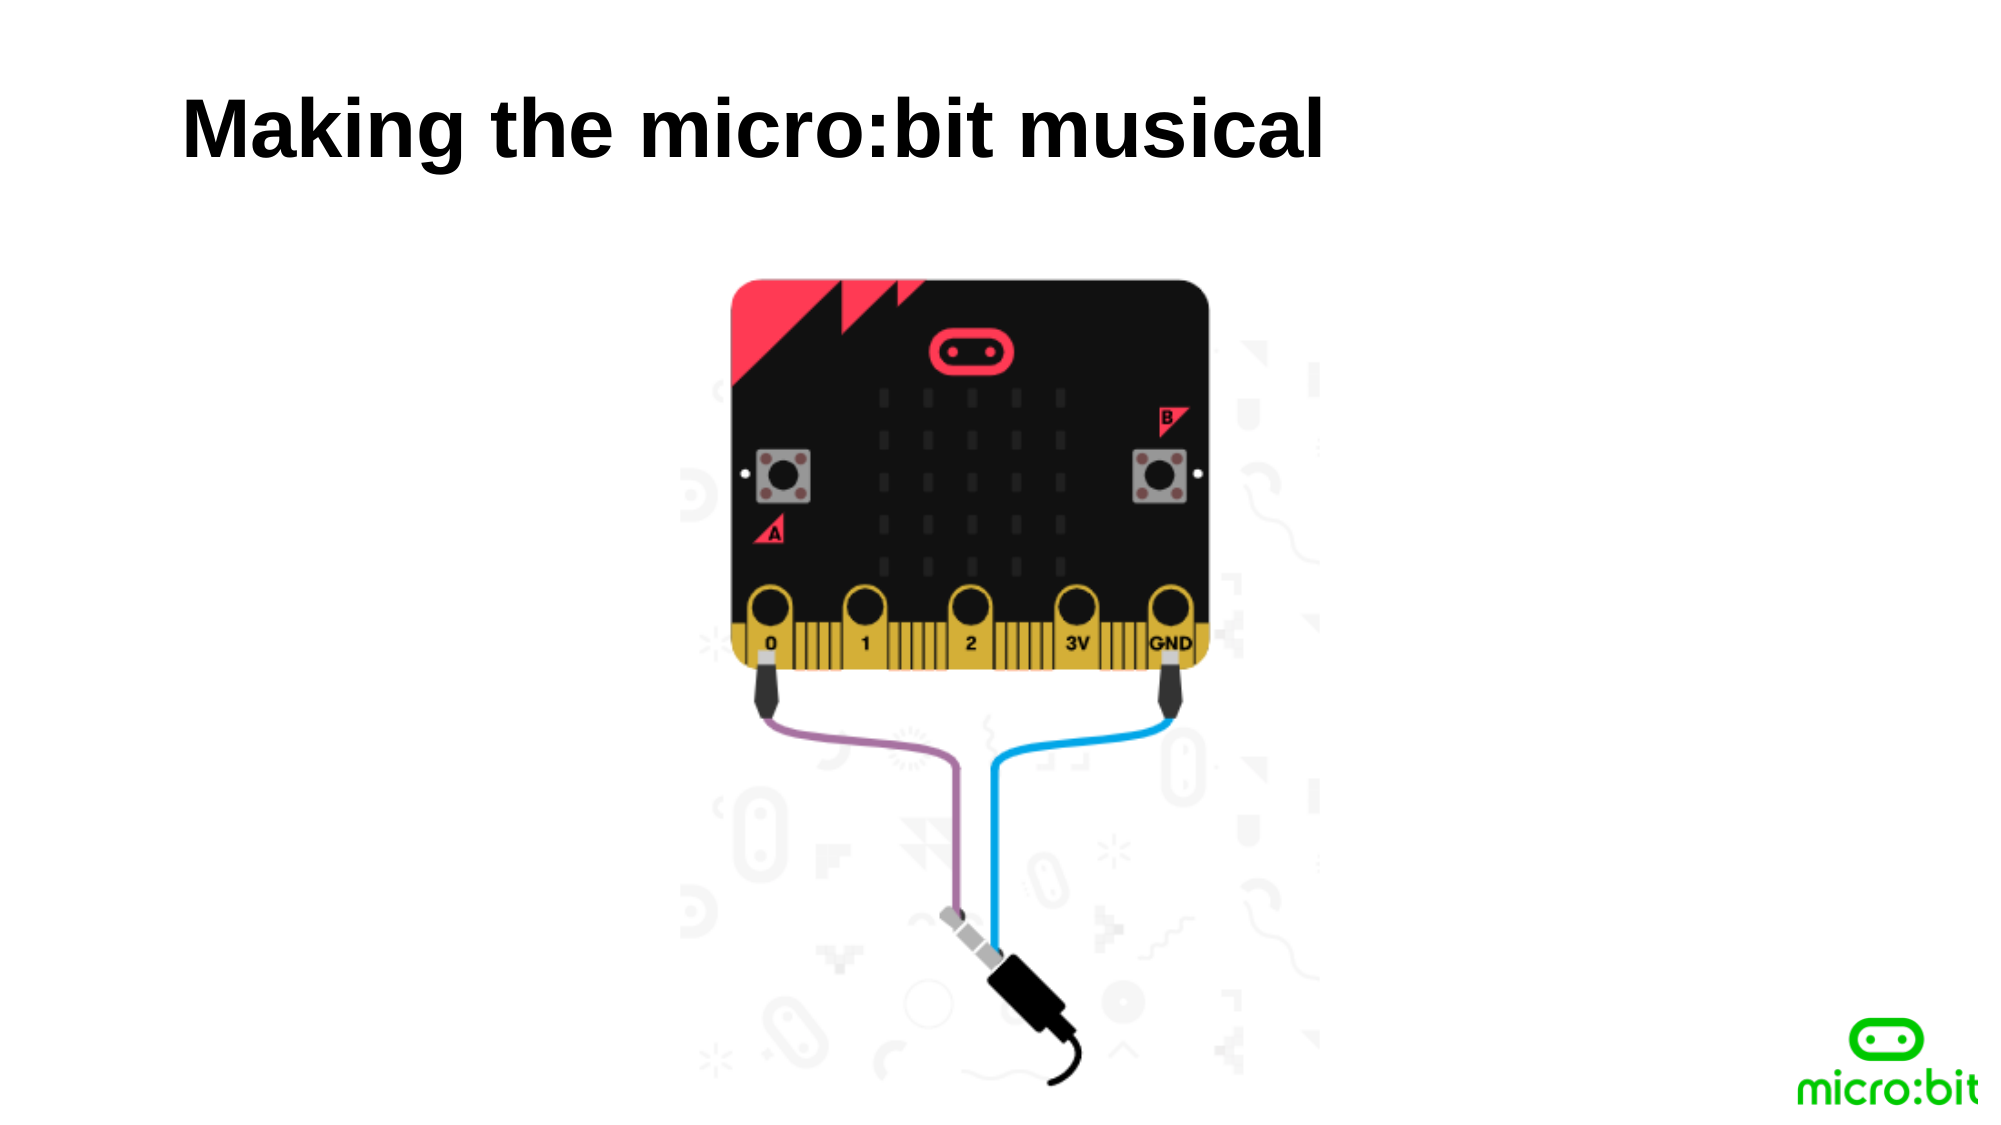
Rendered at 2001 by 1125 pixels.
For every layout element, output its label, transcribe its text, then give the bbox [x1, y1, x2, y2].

picture [680, 270, 1320, 1094]
text_box Making the micro:bit musical [166, 60, 1982, 884]
picture [1797, 1017, 1978, 1106]
